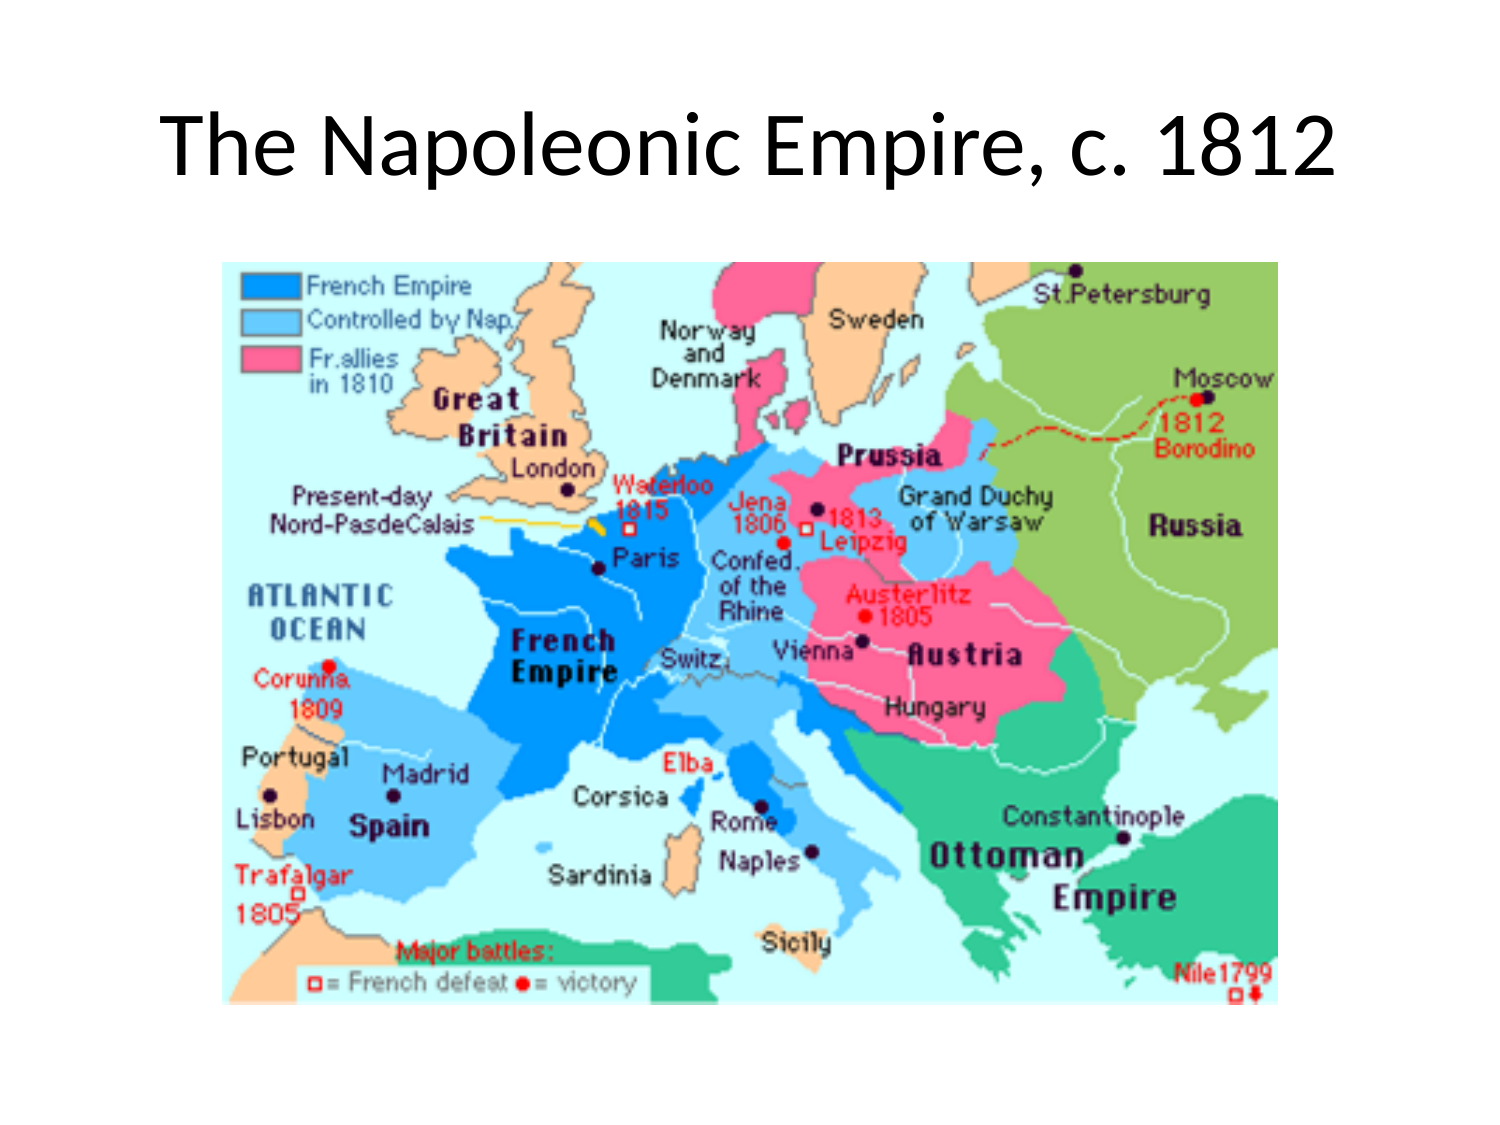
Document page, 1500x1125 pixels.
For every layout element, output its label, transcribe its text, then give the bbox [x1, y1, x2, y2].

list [74, 262, 1426, 1006]
title The Napoleonic Empire, c. 1812 [75, 45, 1425, 233]
